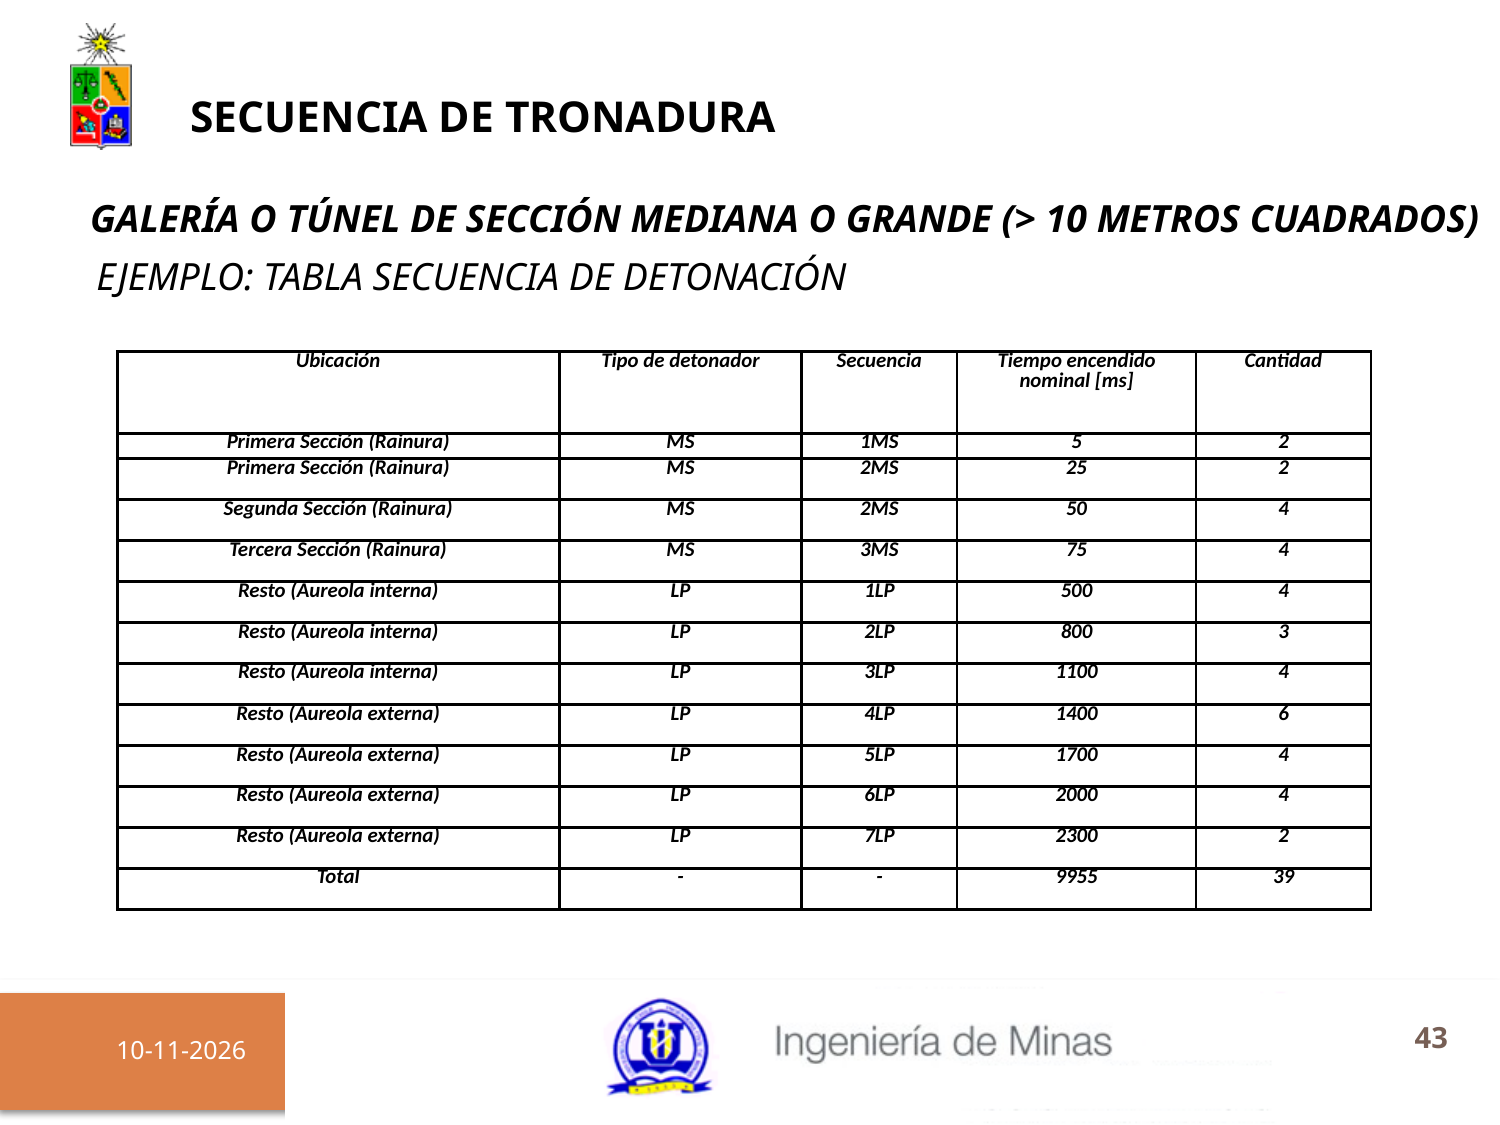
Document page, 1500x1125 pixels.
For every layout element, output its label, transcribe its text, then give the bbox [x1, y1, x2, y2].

table_cell 2300 [958, 829, 1195, 867]
table_cell 2000 [958, 788, 1195, 826]
table_cell 2MS [803, 501, 956, 539]
table_cell 39 [1197, 870, 1370, 908]
table_cell 4 [1197, 542, 1370, 580]
table_cell LP [561, 624, 800, 662]
table_cell 4 [1197, 747, 1370, 785]
table_cell LP [561, 665, 800, 703]
table_cell 3LP [803, 665, 956, 703]
table_cell 4LP [803, 706, 956, 744]
table_cell 1400 [958, 706, 1195, 744]
table_cell 1MS [803, 435, 956, 457]
table_cell Resto (Aureola externa) [119, 829, 558, 867]
table_header Tiempo encendido nominal [ms] [958, 353, 1195, 432]
picture [69, 23, 132, 151]
table_cell 1700 [958, 747, 1195, 785]
table_header Cantidad [1197, 353, 1370, 432]
table_cell 2 [1197, 829, 1370, 867]
table_cell 4 [1197, 788, 1370, 826]
table_cell Segunda Sección (Rainura) [119, 501, 558, 539]
table_cell 50 [958, 501, 1195, 539]
table_cell MS [561, 460, 800, 498]
table_cell 500 [958, 583, 1195, 621]
table_cell 2 [1197, 435, 1370, 457]
table_cell LP [561, 583, 800, 621]
table_cell LP [561, 706, 800, 744]
table_cell Primera Sección (Rainura) [119, 460, 558, 498]
table_cell Total [119, 870, 558, 908]
table_cell 6LP [803, 788, 956, 826]
table_header Secuencia [803, 353, 956, 432]
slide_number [12, 995, 279, 1108]
table_cell 2 [1197, 460, 1370, 498]
table_cell Resto (Aureola externa) [119, 706, 558, 744]
picture [285, 980, 1500, 1125]
table_cell 4 [1197, 583, 1370, 621]
table_cell Primera Sección (Rainura) [119, 435, 558, 457]
table_cell 800 [958, 624, 1195, 662]
table_cell Tercera Sección (Rainura) [119, 542, 558, 580]
table_cell 3MS [803, 542, 956, 580]
table_cell Resto (Aureola interna) [119, 583, 558, 621]
table_cell 25 [958, 460, 1195, 498]
table_cell LP [561, 829, 800, 867]
table_cell - [803, 870, 956, 908]
text_box Galería o túnel de sección Mediana o Grande (> 10 metros cuadrados) [75, 187, 1496, 248]
table_header Ubicación [119, 353, 558, 432]
table_cell Resto (Aureola interna) [119, 665, 558, 703]
table_cell Resto (Aureola externa) [119, 747, 558, 785]
table_header Tipo de detonador [561, 353, 800, 432]
text_box Secuencia de tronadura [175, 81, 1266, 148]
table_cell 5 [958, 435, 1195, 457]
table_cell MS [561, 435, 800, 457]
table_cell LP [561, 788, 800, 826]
table_cell MS [561, 542, 800, 580]
table_cell LP [561, 747, 800, 785]
table_cell 3 [1197, 624, 1370, 662]
table_cell 1LP [803, 583, 956, 621]
table_cell 1100 [958, 665, 1195, 703]
table_cell MS [561, 501, 800, 539]
table_cell 75 [958, 542, 1195, 580]
table_cell 6 [1197, 706, 1370, 744]
table_cell 4 [1197, 501, 1370, 539]
table_cell 2LP [803, 624, 956, 662]
table_cell 7LP [803, 829, 956, 867]
table_cell 9955 [958, 870, 1195, 908]
table_cell Resto (Aureola externa) [119, 788, 558, 826]
table_cell Resto (Aureola interna) [119, 624, 558, 662]
table_cell - [561, 870, 800, 908]
text_box Ejemplo: Tabla secuencia de detonación [81, 246, 862, 306]
table_cell 4 [1197, 665, 1370, 703]
table_cell 2MS [803, 460, 956, 498]
table_cell 5LP [803, 747, 956, 785]
